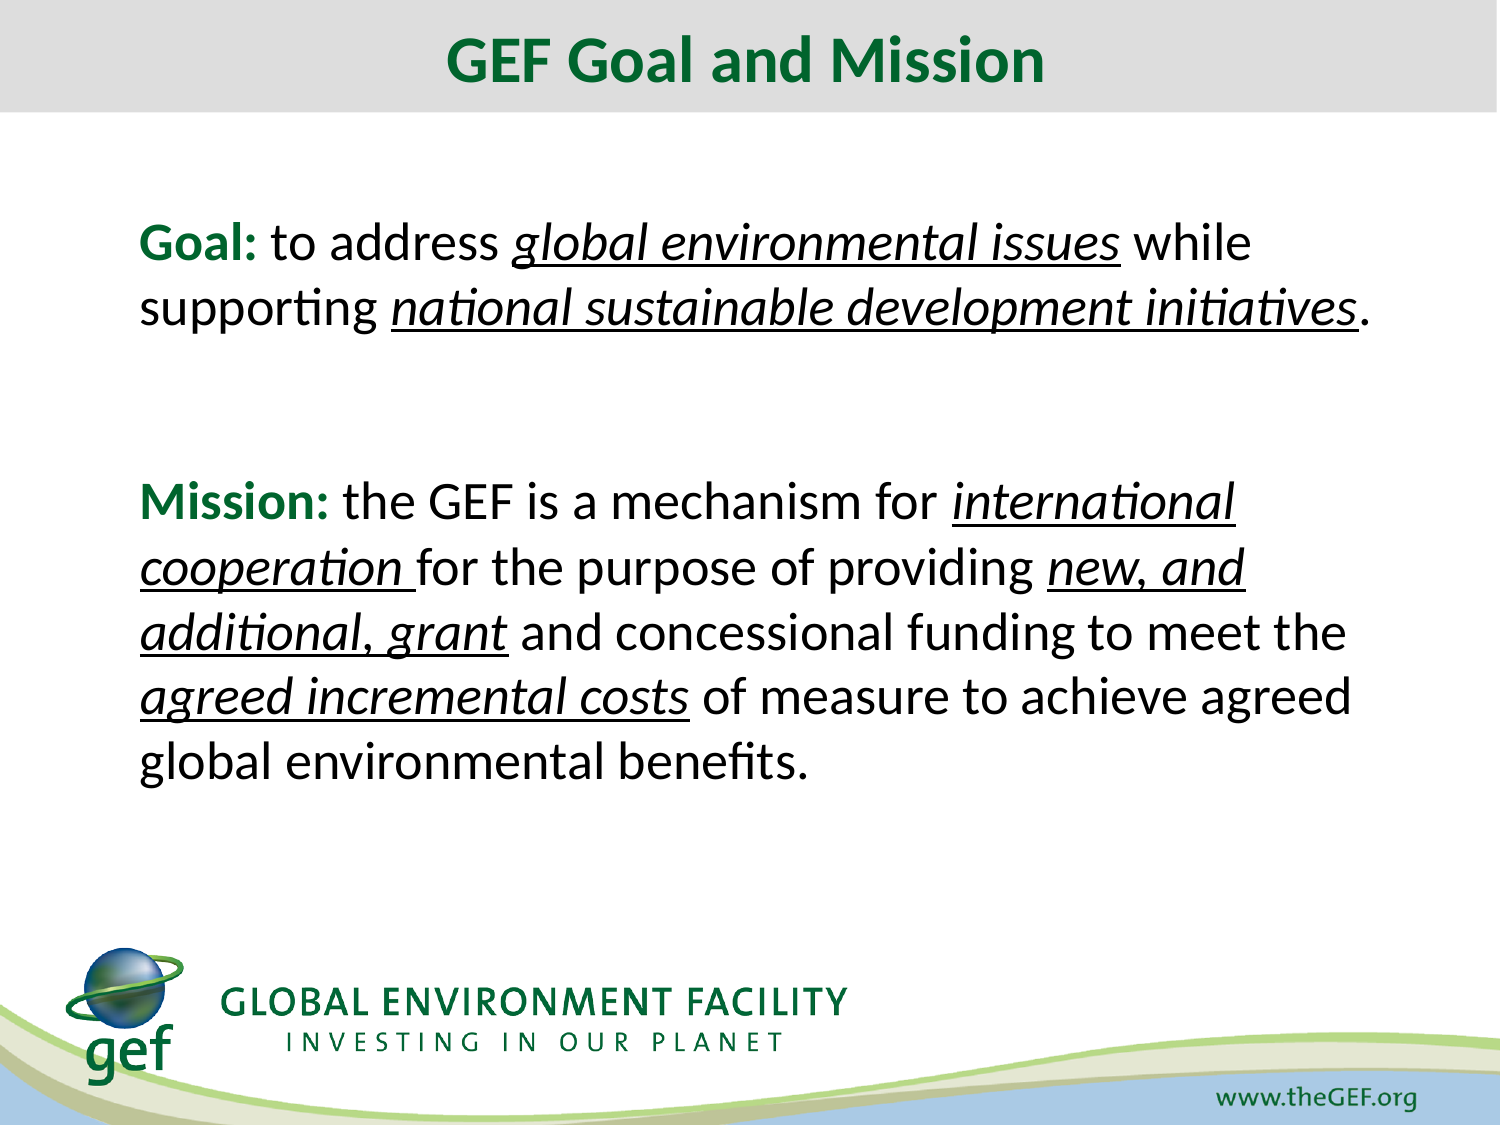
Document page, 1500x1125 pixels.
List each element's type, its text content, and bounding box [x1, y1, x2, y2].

picture [0, 920, 1500, 1125]
text_box GEF Goal and Mission [0, 0, 1497, 113]
text_box Goal: to address global environmental issues while supporting national sustainable development initiatives. Mission: the GEF is a mechanism for international cooperation for the purpose of providing new, and additional, grant and concessional funding to meet the agreed incremental costs of measure to achieve agreed global environmental benefits. [125, 198, 1450, 799]
